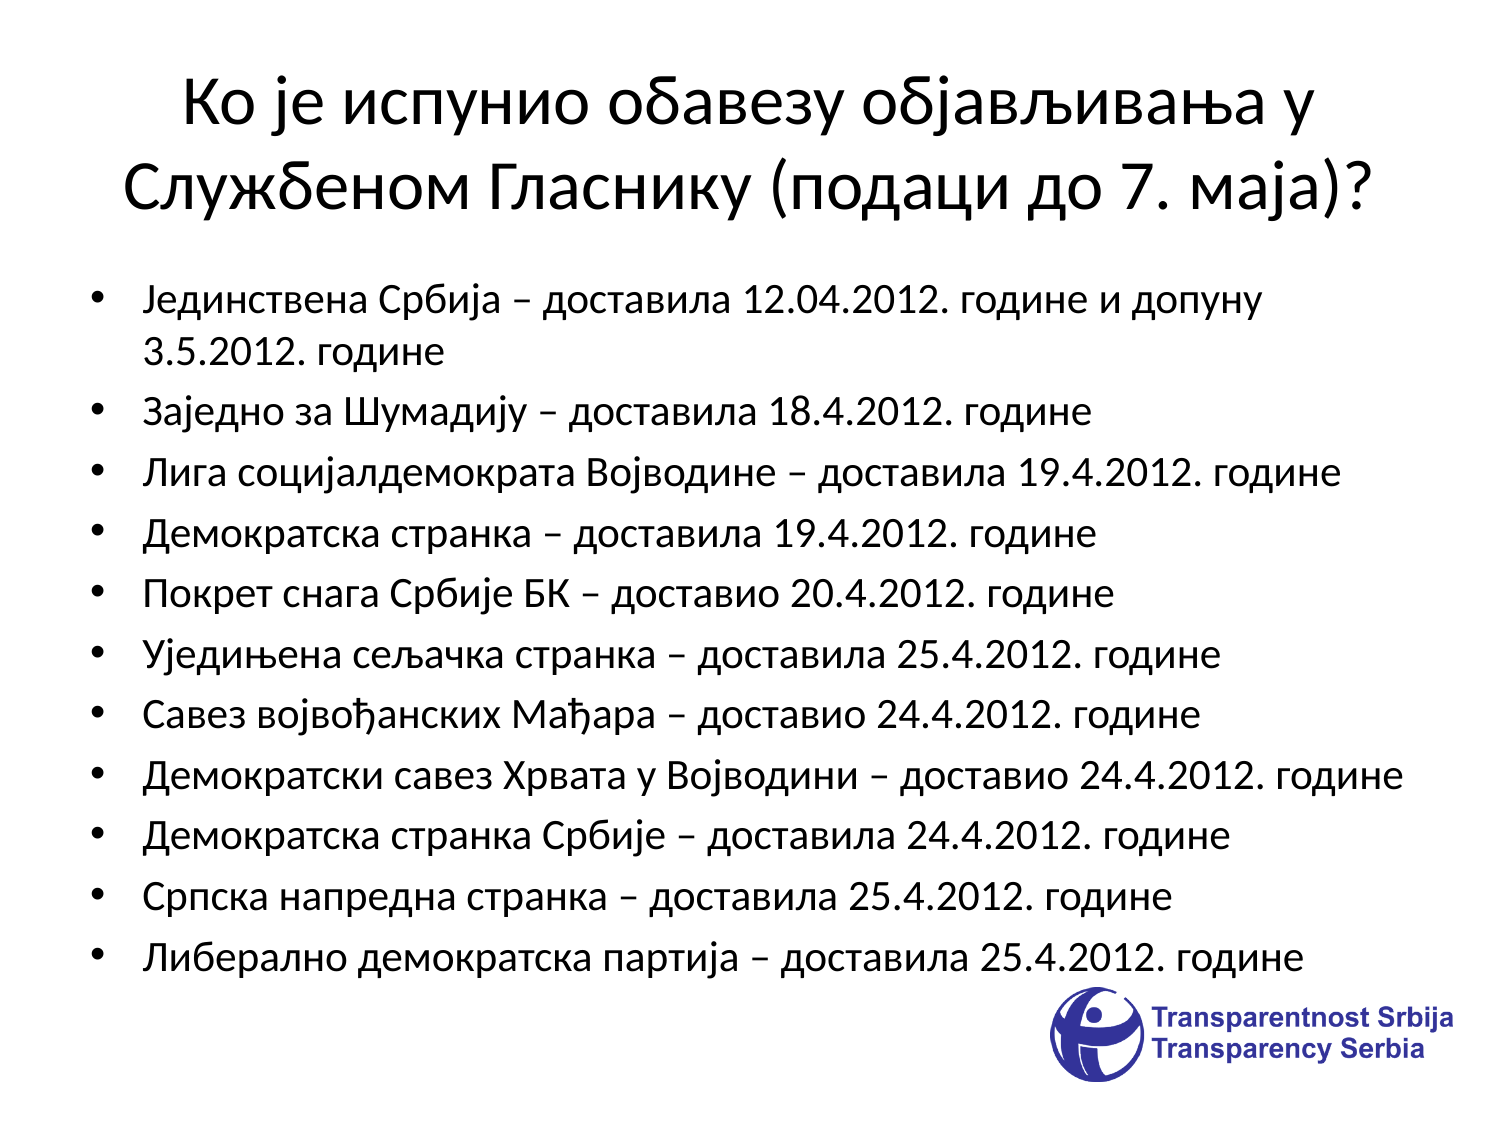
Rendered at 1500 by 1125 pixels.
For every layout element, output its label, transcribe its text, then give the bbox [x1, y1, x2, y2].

title Ко је испунио обавезу објављивања у Службеном Гласнику (подаци до 7. маја)? [75, 45, 1425, 233]
list Јединствена Србија – доставила 12.04.2012. године и допуну 3.5.2012. године Заједно за Шумадију – доставила 18.4.2012. године Лига социјалдемократа Војводине – доставила 19.4.2012. године Демократска странка – доставила 19.4.2012. године Покрет снага Србије БК – доставио 20.4.2012. године Уједињена сељачка странка – доставила 25.4.2012. године Савез војвођанских Мађара – доставио 24.4.2012. године Демократски савез Хрвата у Војводини – доставио 24.4.2012. године Демократска странка Србије – доставила 24.4.2012. године Српска напредна странка – доставила 25.4.2012. године Либерално демократска партија – доставила 25.4.2012. године [75, 262, 1425, 1005]
picture [1050, 987, 1453, 1082]
